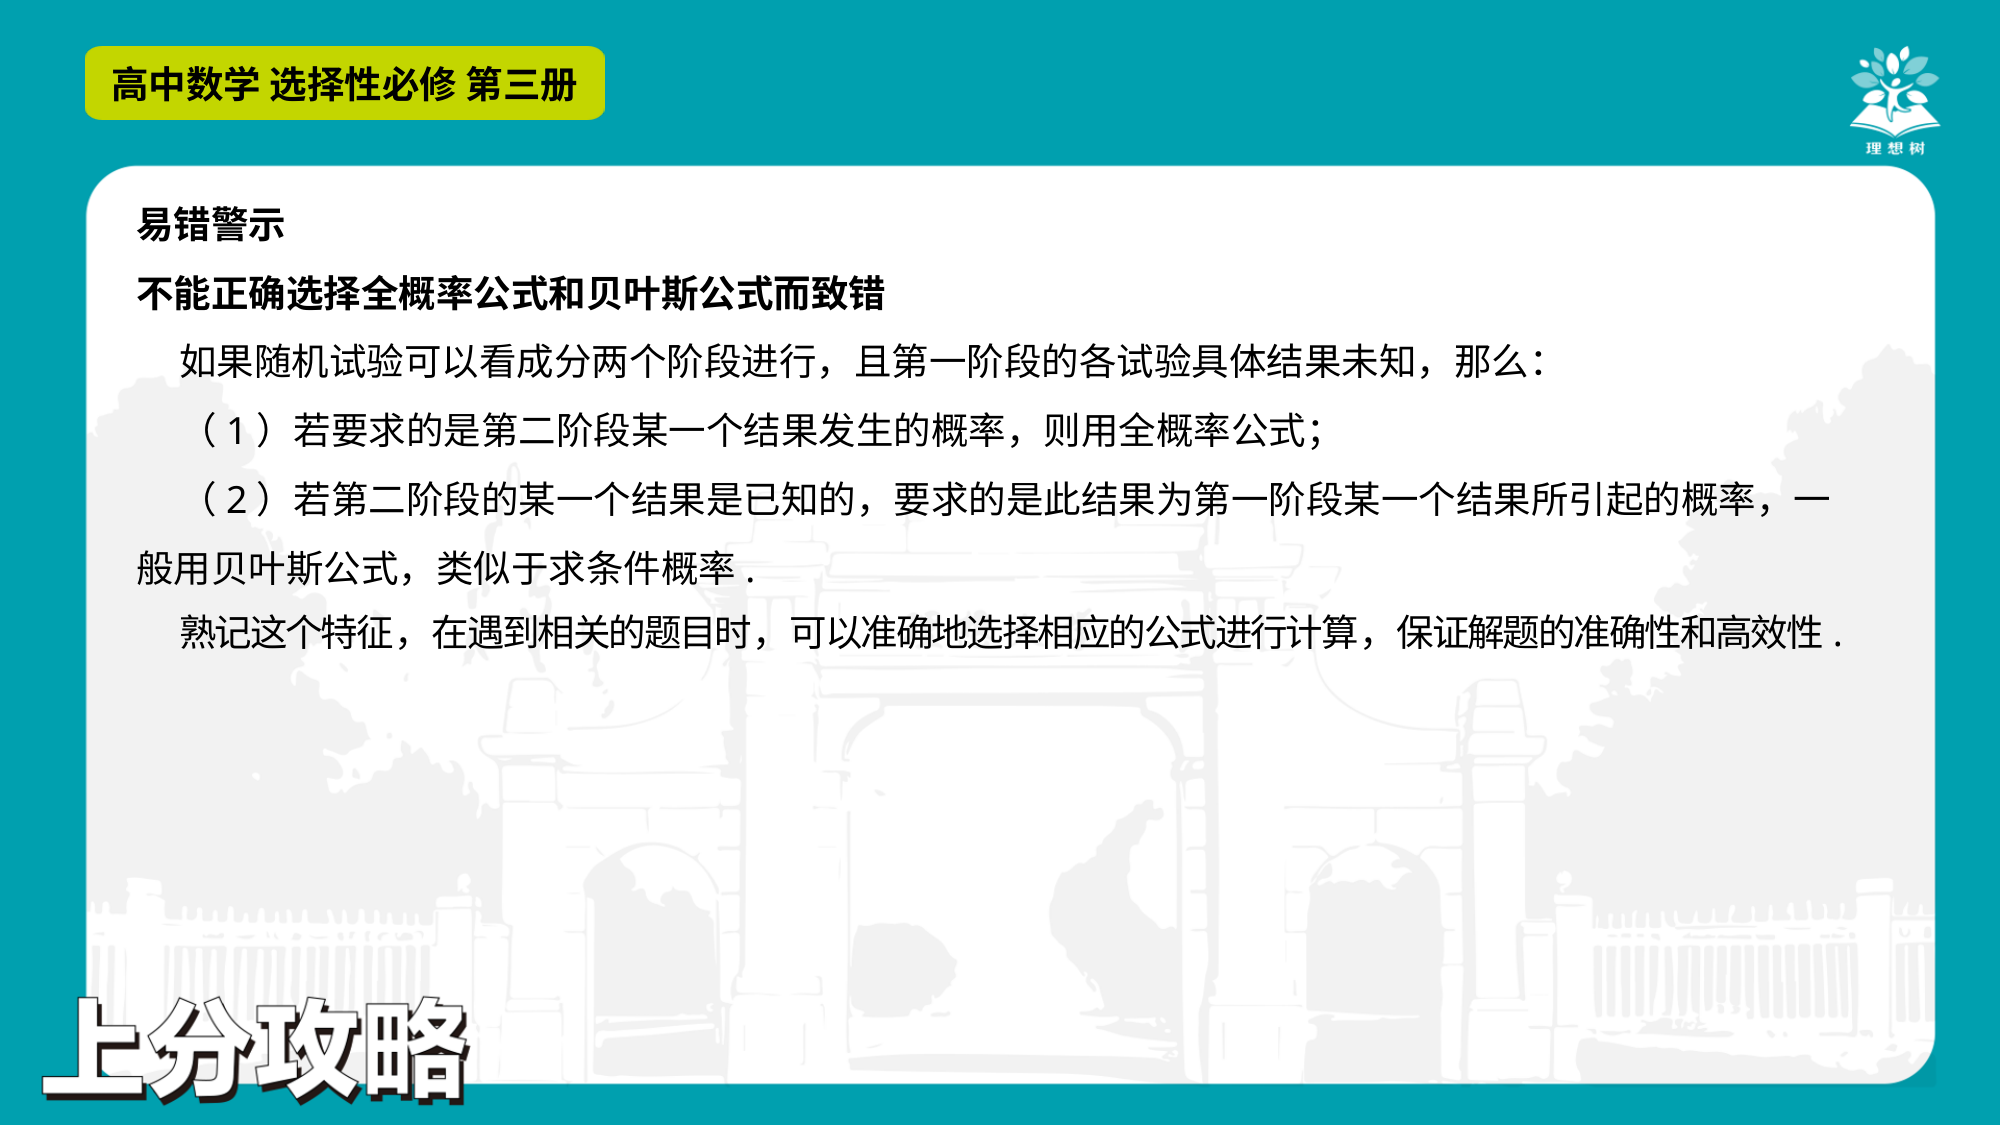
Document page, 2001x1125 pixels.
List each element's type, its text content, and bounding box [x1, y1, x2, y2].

picture [0, 0, 2000, 1125]
text_box 易错警示 不能正确选择全概率公式和贝叶斯公式而致错 如果随机试验可以看成分两个阶段进行，且第一阶段的各试验具体结果未知，那么： （1）若要求的是第二阶段某一个结果发生的概率，则用全概率公式； （2）若第二阶段的某一个结果是已知的，要求的是此结果为第一阶段某一个结果所引起的概率，一 般用贝叶斯公式，类似于求条件概率. 熟记这个特征，在遇到相关的题目时，可以准确地选择相应的公式进行计算，保证解题的准确性和高效性. [136, 177, 1865, 648]
